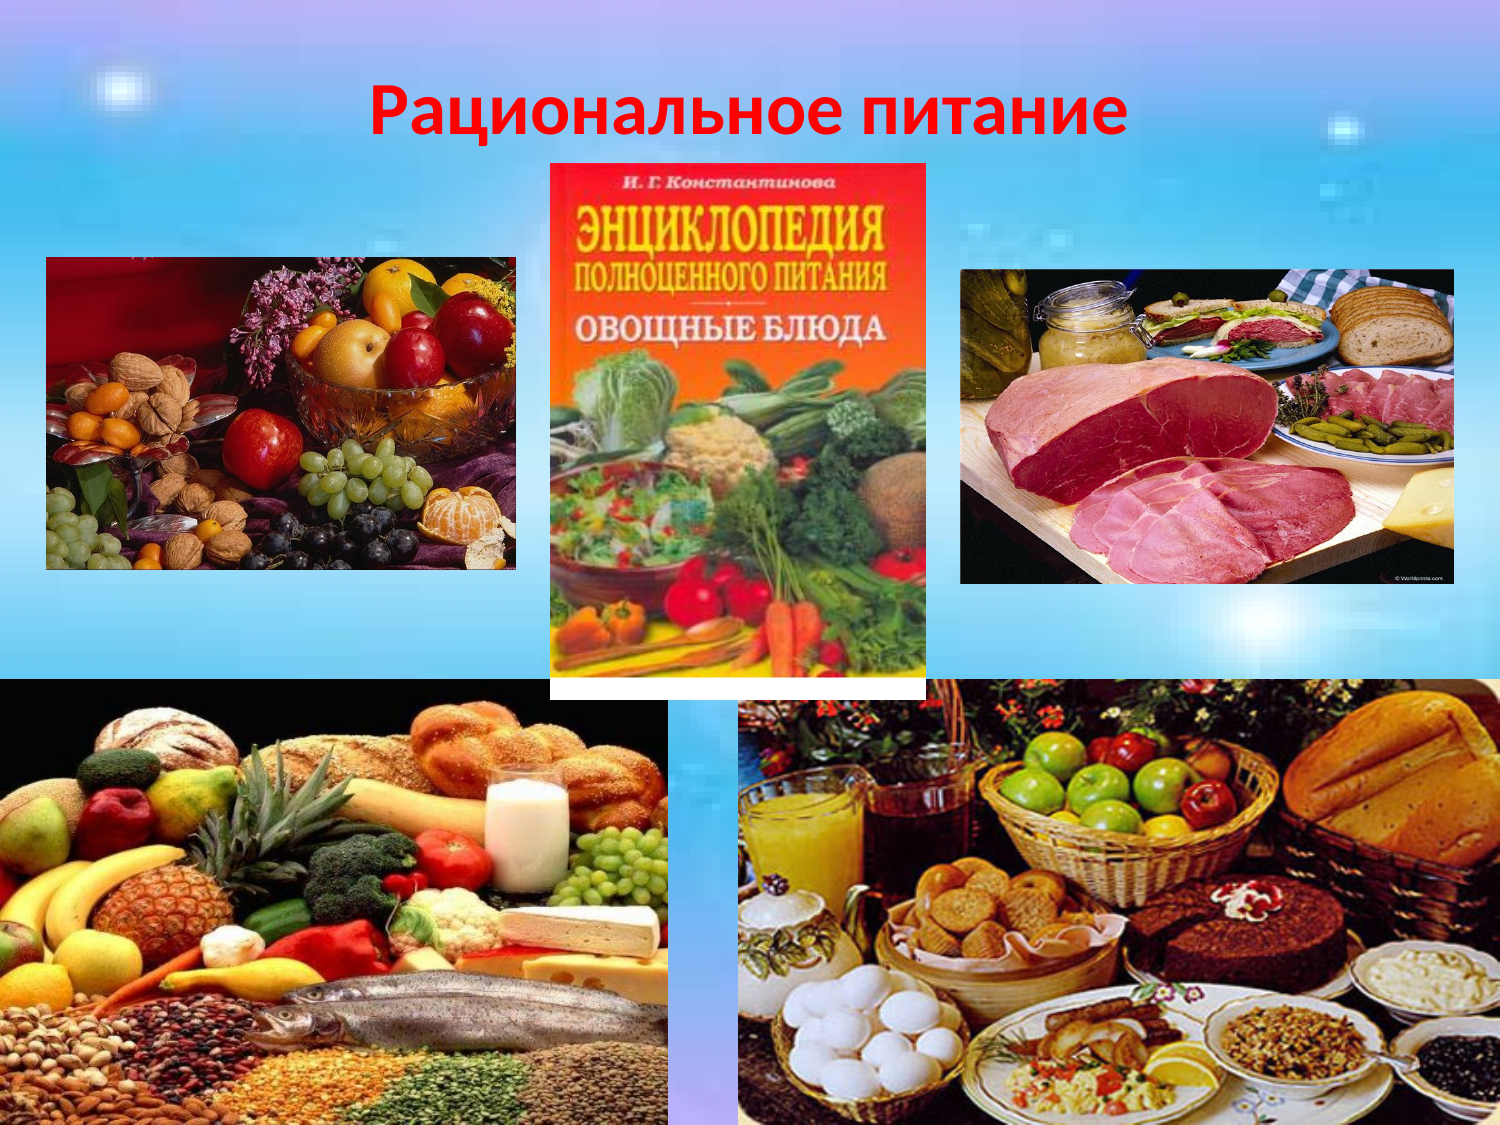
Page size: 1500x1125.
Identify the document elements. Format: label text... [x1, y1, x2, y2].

title Рациональное питание [74, 44, 1426, 165]
picture [0, 0, 1500, 1125]
